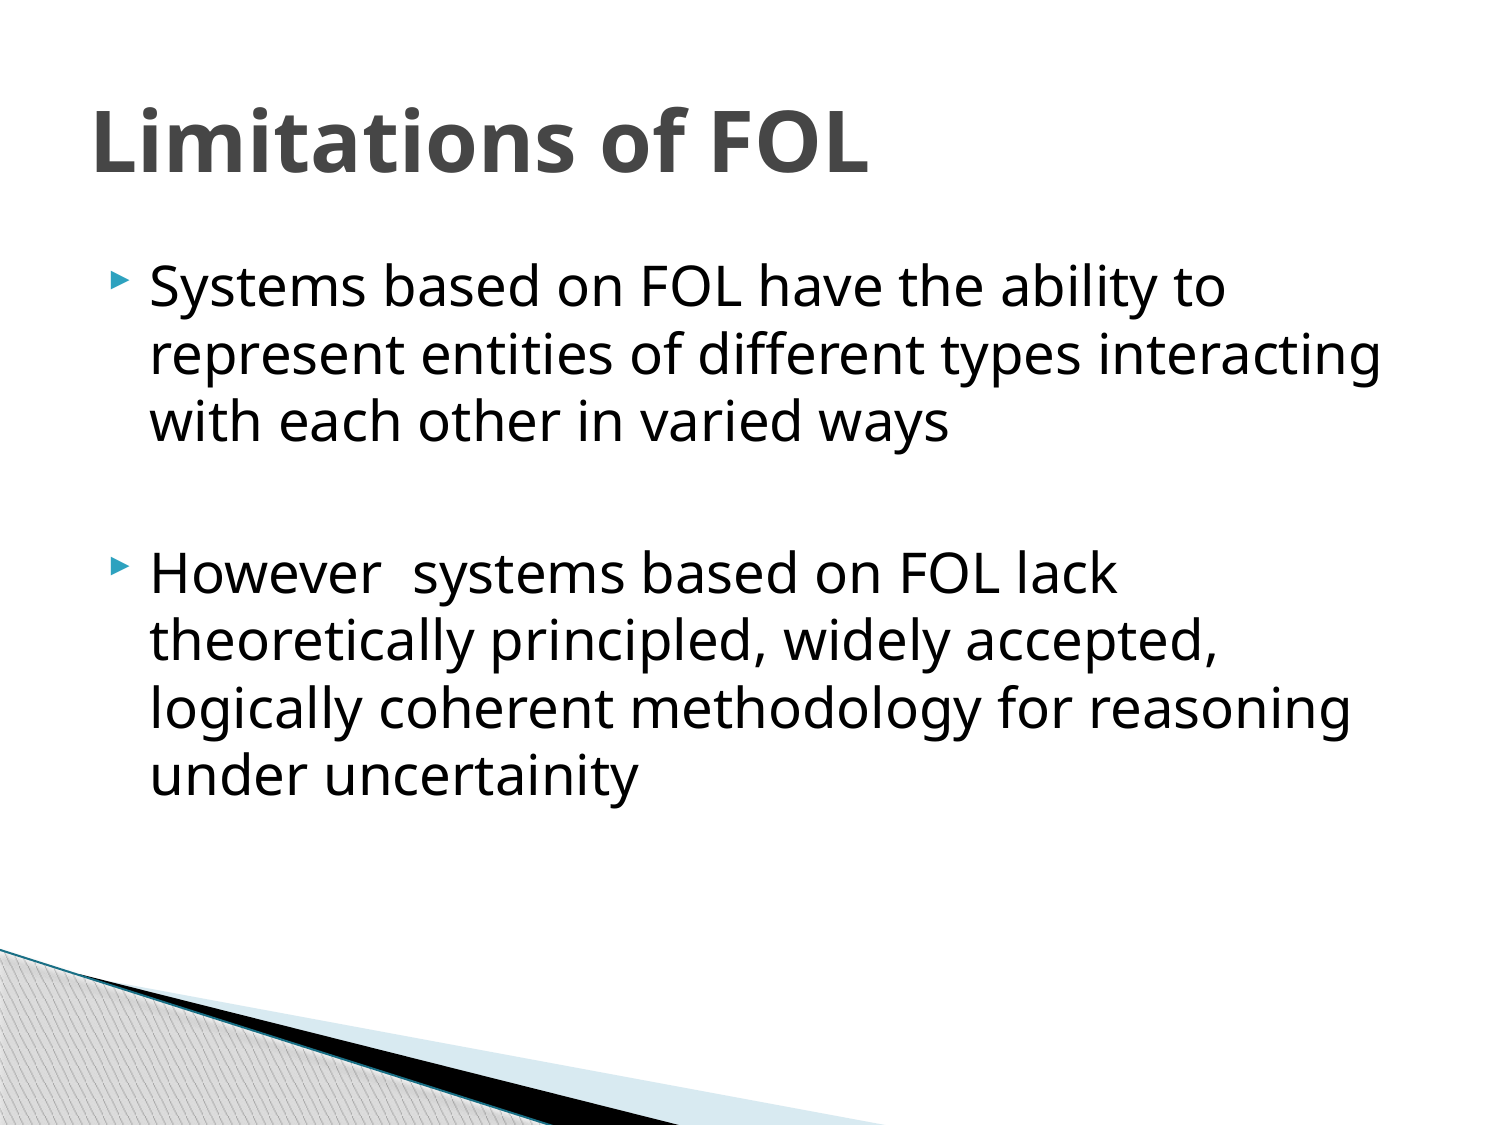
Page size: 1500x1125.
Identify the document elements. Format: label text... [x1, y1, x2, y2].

list Systems based on FOL have the ability to represent entities of different types interacting with each other in varied ways However systems based on FOL lack theoretically principled, widely accepted, logically coherent methodology for reasoning under uncertainity [75, 243, 1425, 986]
title Limitations of FOL [75, 45, 1425, 233]
